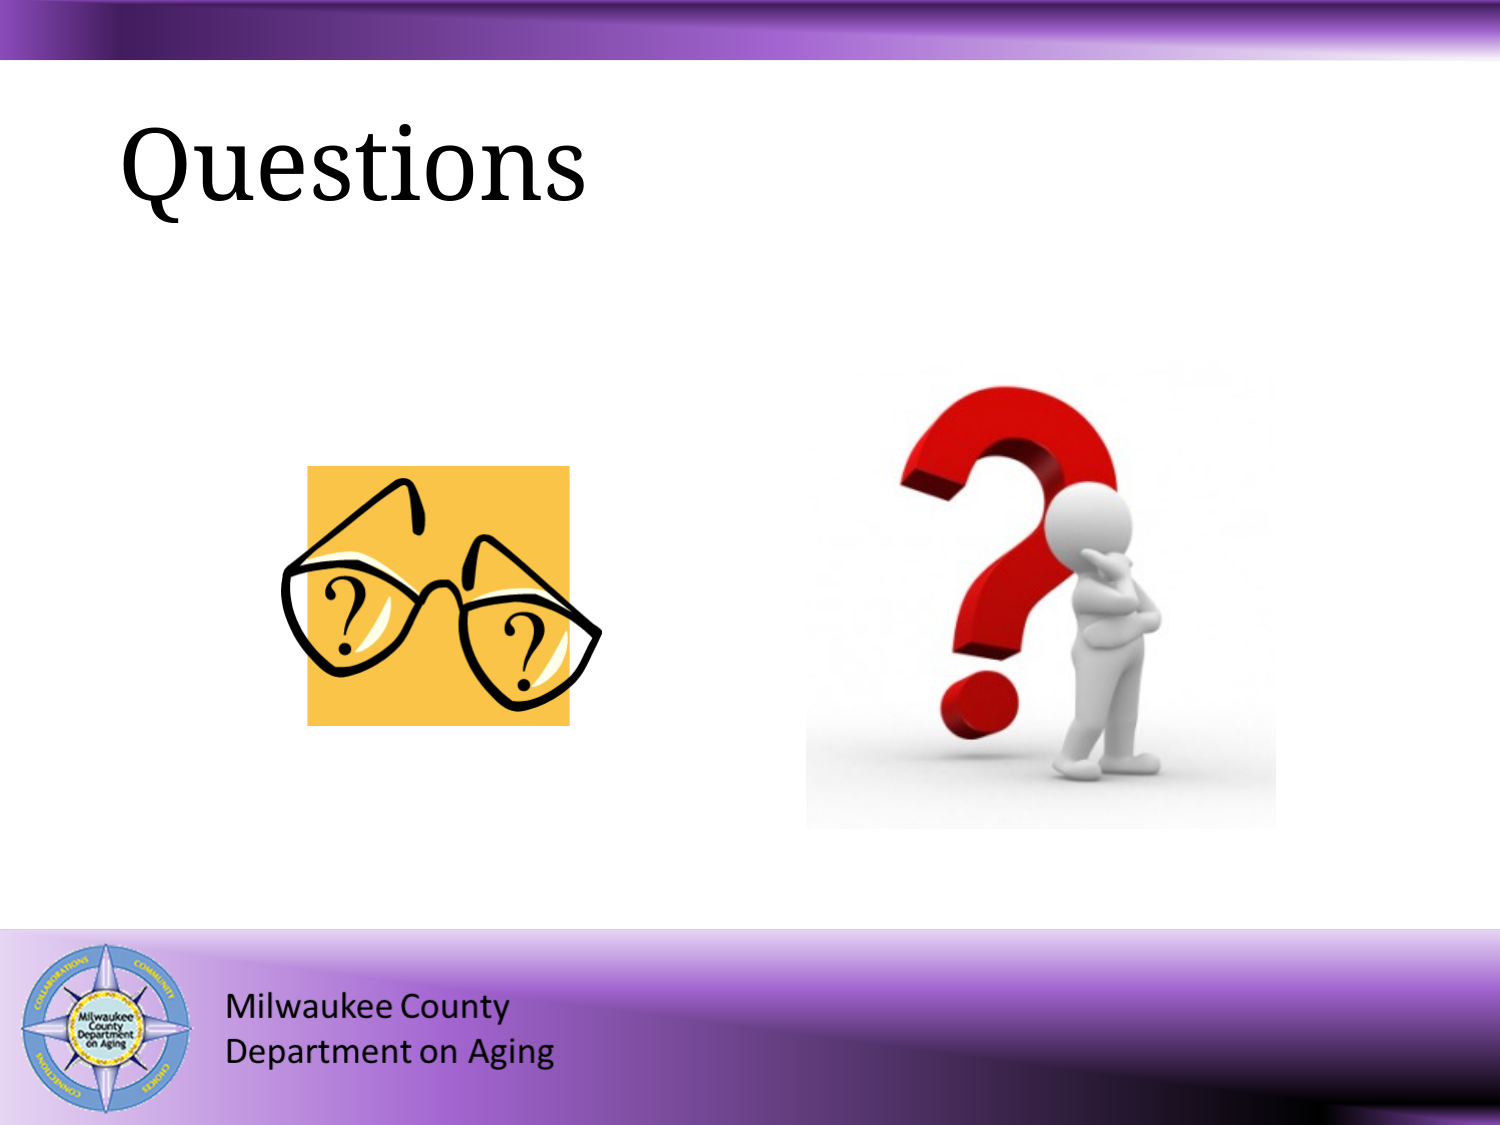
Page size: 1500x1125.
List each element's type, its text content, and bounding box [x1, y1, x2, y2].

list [281, 465, 602, 726]
picture [0, 0, 1500, 1125]
title Questions [103, 59, 1397, 278]
